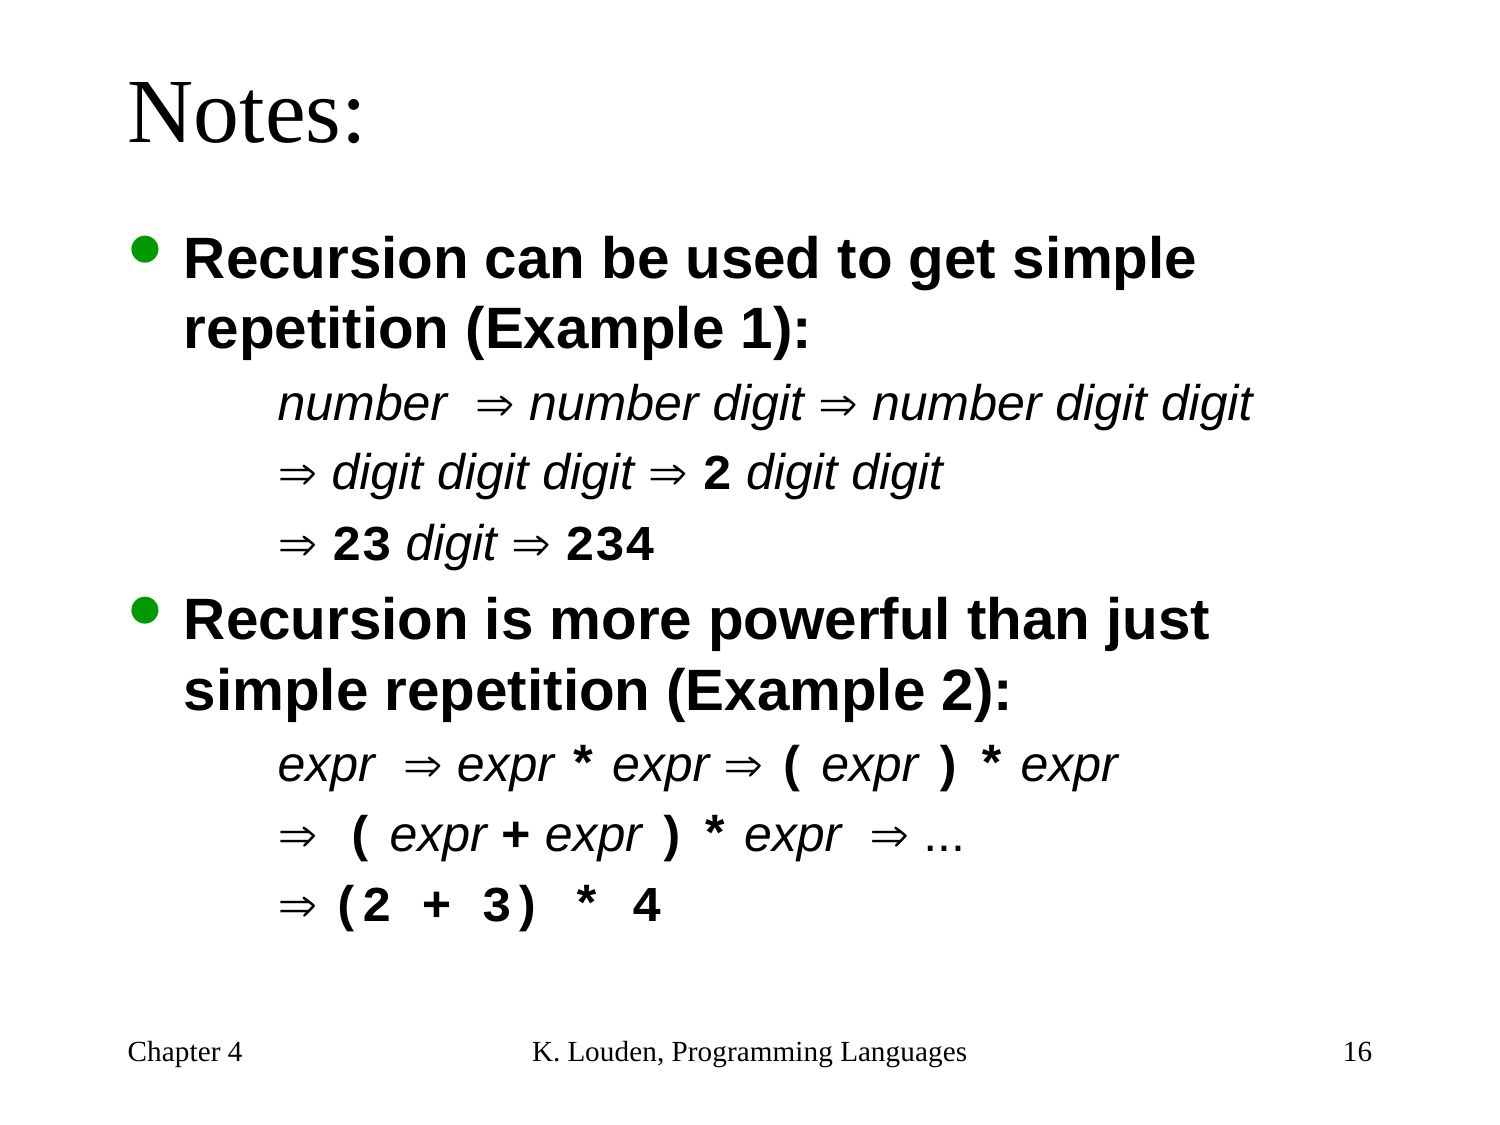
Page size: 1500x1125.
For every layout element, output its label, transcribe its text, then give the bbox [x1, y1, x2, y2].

slide_number Chapter 4 [112, 1012, 426, 1088]
footer K. Louden, Programming Languages [487, 1012, 1013, 1088]
list Recursion can be used to get simple repetition (Example 1): number  number digit  number digit digit  digit digit digit  2 digit digit  23 digit  234 Recursion is more powerful than just simple repetition (Example 2): expr  expr * expr  ( expr ) * expr  ( expr + expr ) * expr  ...  (2 + 3) * 4 [112, 212, 1388, 1001]
slide_number 16 [1074, 1012, 1388, 1088]
title Notes: [112, 12, 1388, 201]
